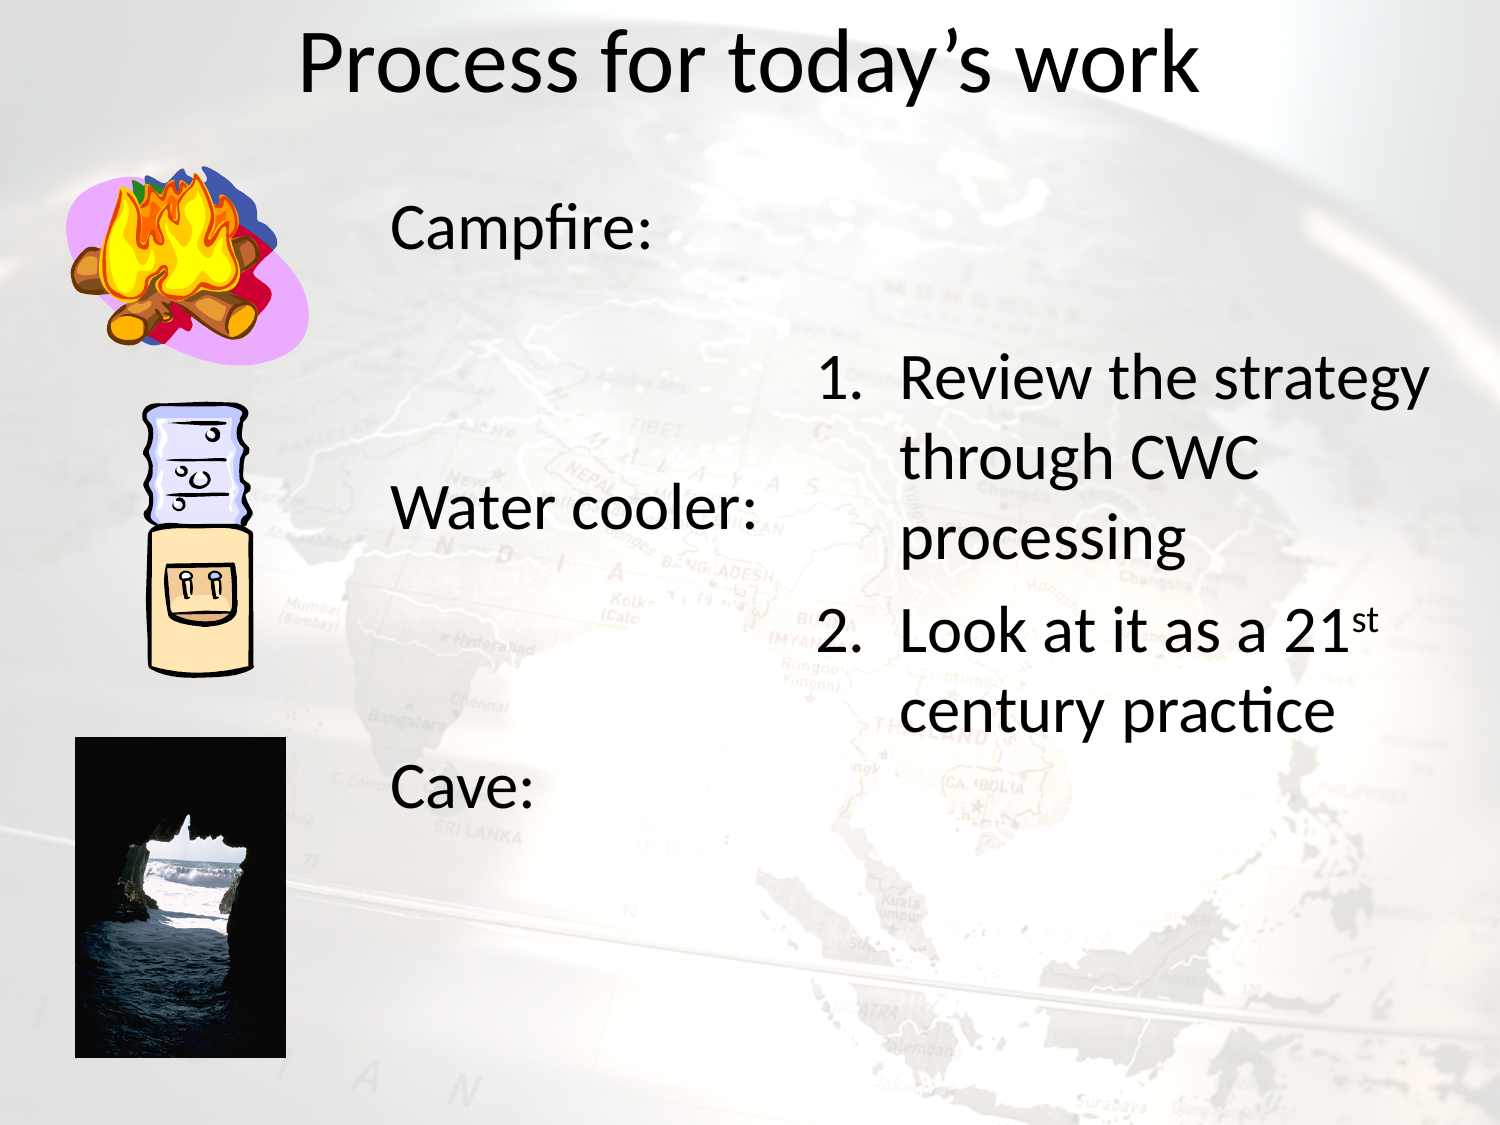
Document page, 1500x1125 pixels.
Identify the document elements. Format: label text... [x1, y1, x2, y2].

title Process for today’s work [75, 0, 1425, 150]
picture [137, 399, 259, 684]
list Campfire: Water cooler: Cave: [375, 174, 825, 1005]
text_box Review the strategy through CWC processing Look at it as a 21st century practice [799, 324, 1463, 838]
picture [74, 737, 286, 1058]
picture [62, 162, 313, 370]
